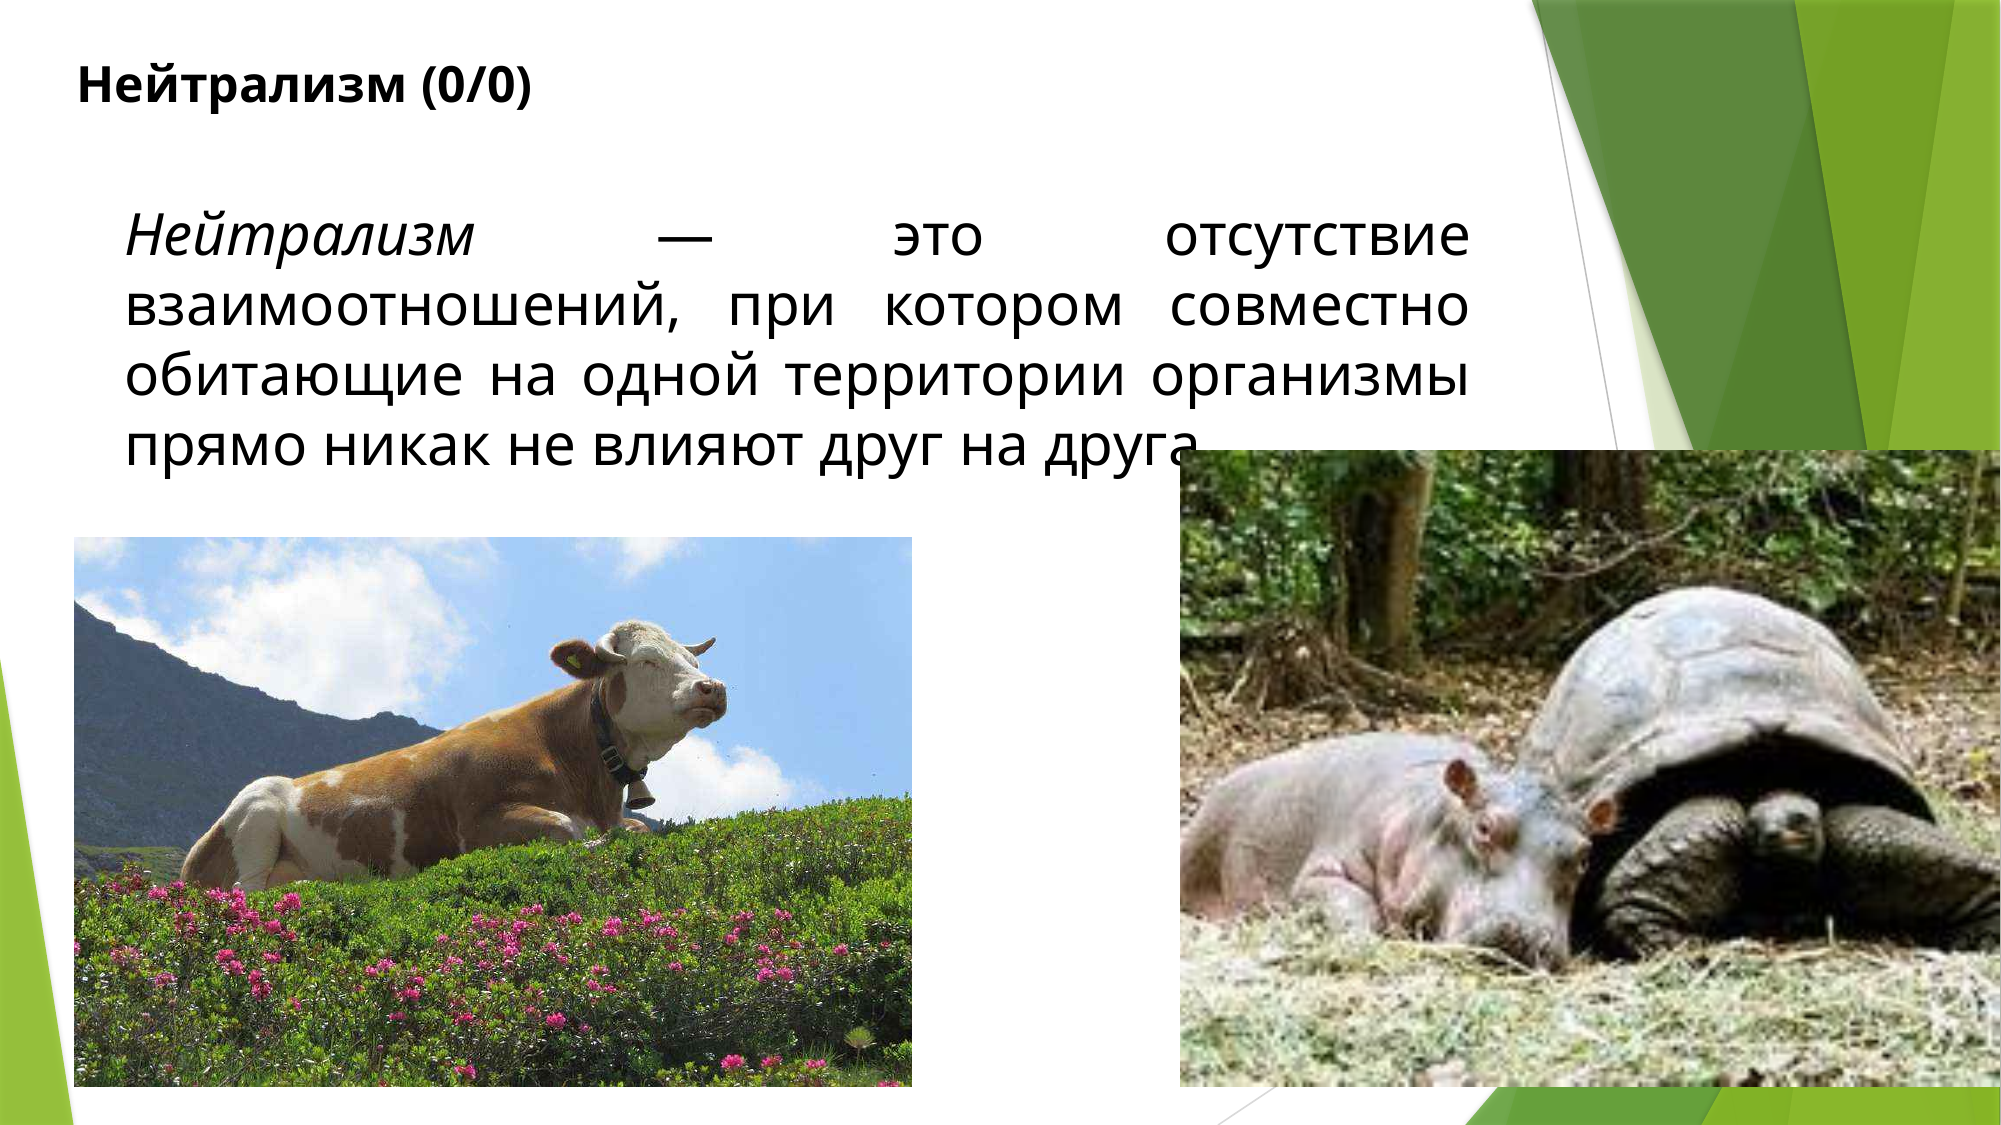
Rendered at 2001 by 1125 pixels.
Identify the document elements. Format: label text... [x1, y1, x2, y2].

text_box Нейтрализм (0/0) [61, 45, 561, 121]
picture [73, 536, 912, 1087]
picture [1179, 449, 2000, 1087]
text_box Нейтрализм — это отсутствие взаимоотношений, при котором совместно обитающие на одной территории организмы прямо никак не влияют друг на друга. [109, 189, 1486, 485]
